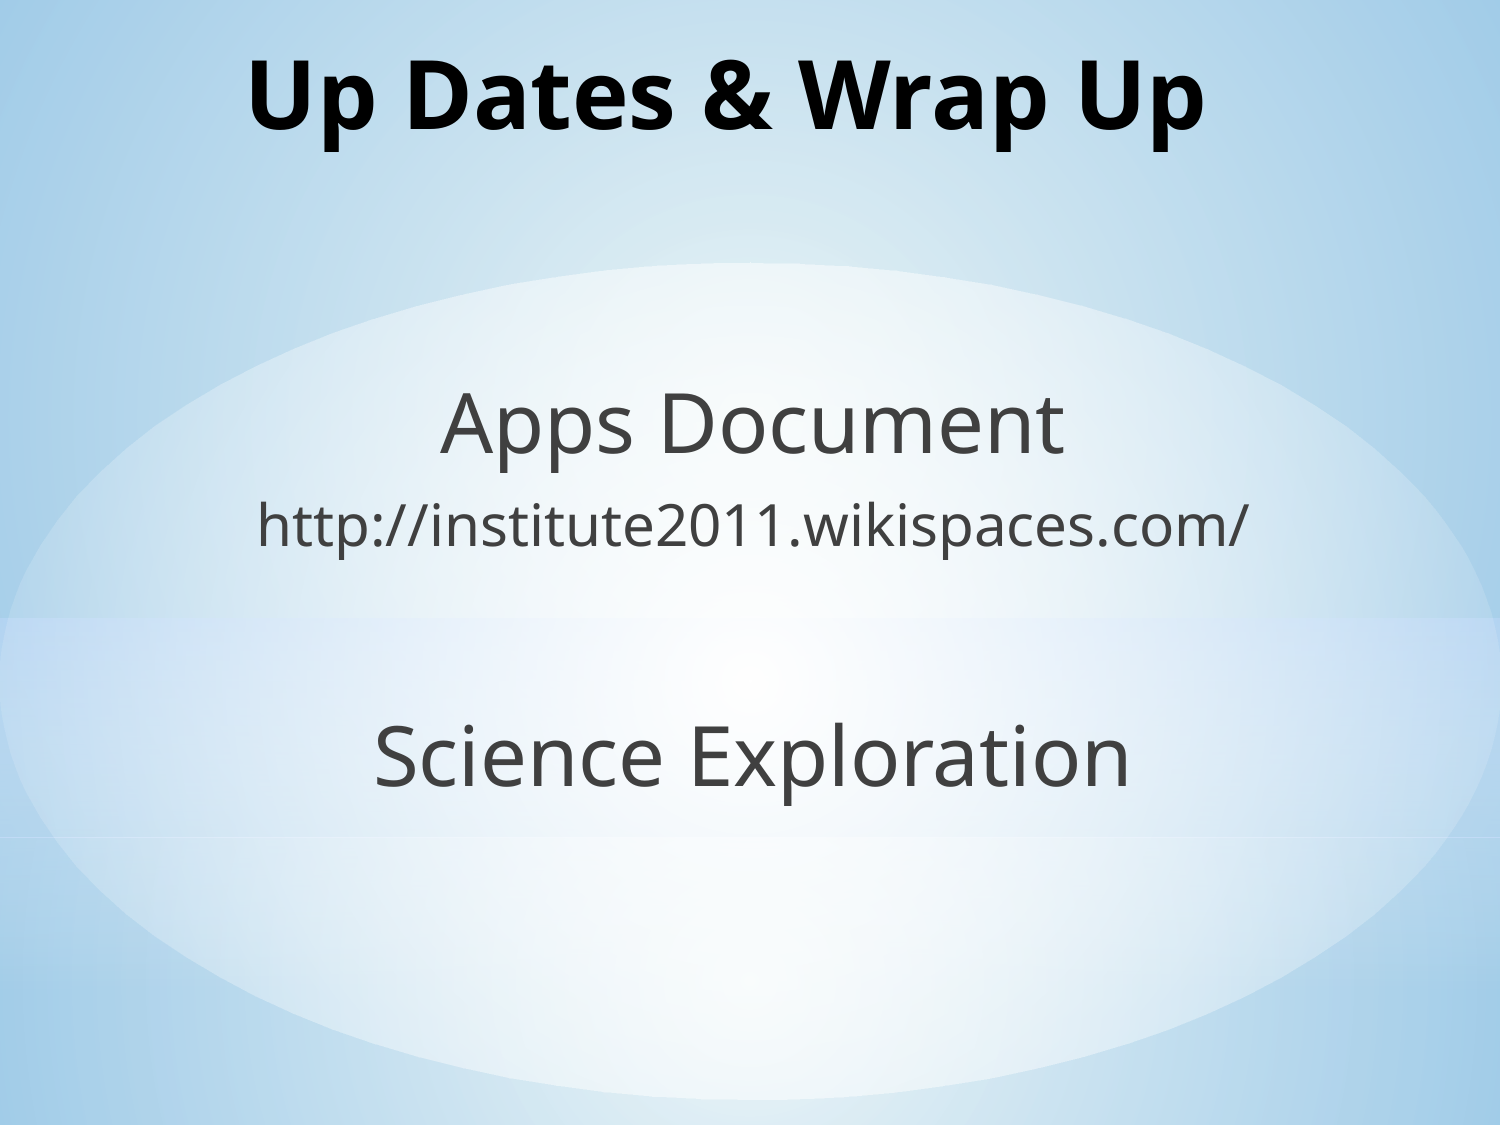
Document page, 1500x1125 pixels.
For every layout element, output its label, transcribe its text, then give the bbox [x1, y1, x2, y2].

list Apps Document http://institute2011.wikispaces.com/ Science Exploration [79, 362, 1420, 1005]
title Up Dates & Wrap Up [114, 26, 1363, 214]
